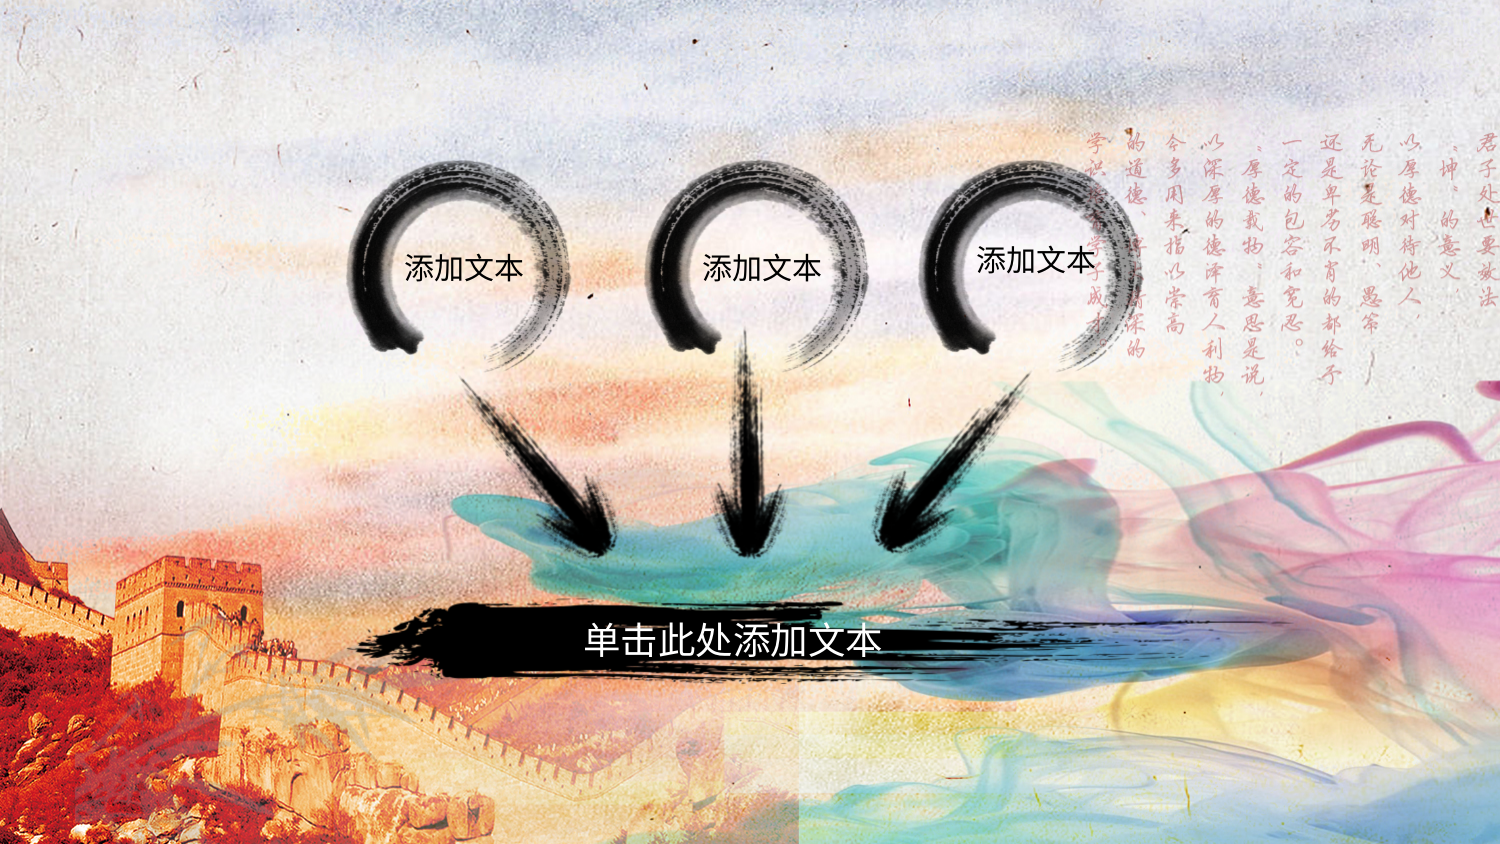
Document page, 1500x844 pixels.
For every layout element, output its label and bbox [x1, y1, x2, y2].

picture [0, 0, 1500, 844]
text_box [631, 129, 891, 391]
text_box [333, 129, 594, 391]
text_box [345, 598, 1295, 684]
text_box [904, 129, 1165, 391]
